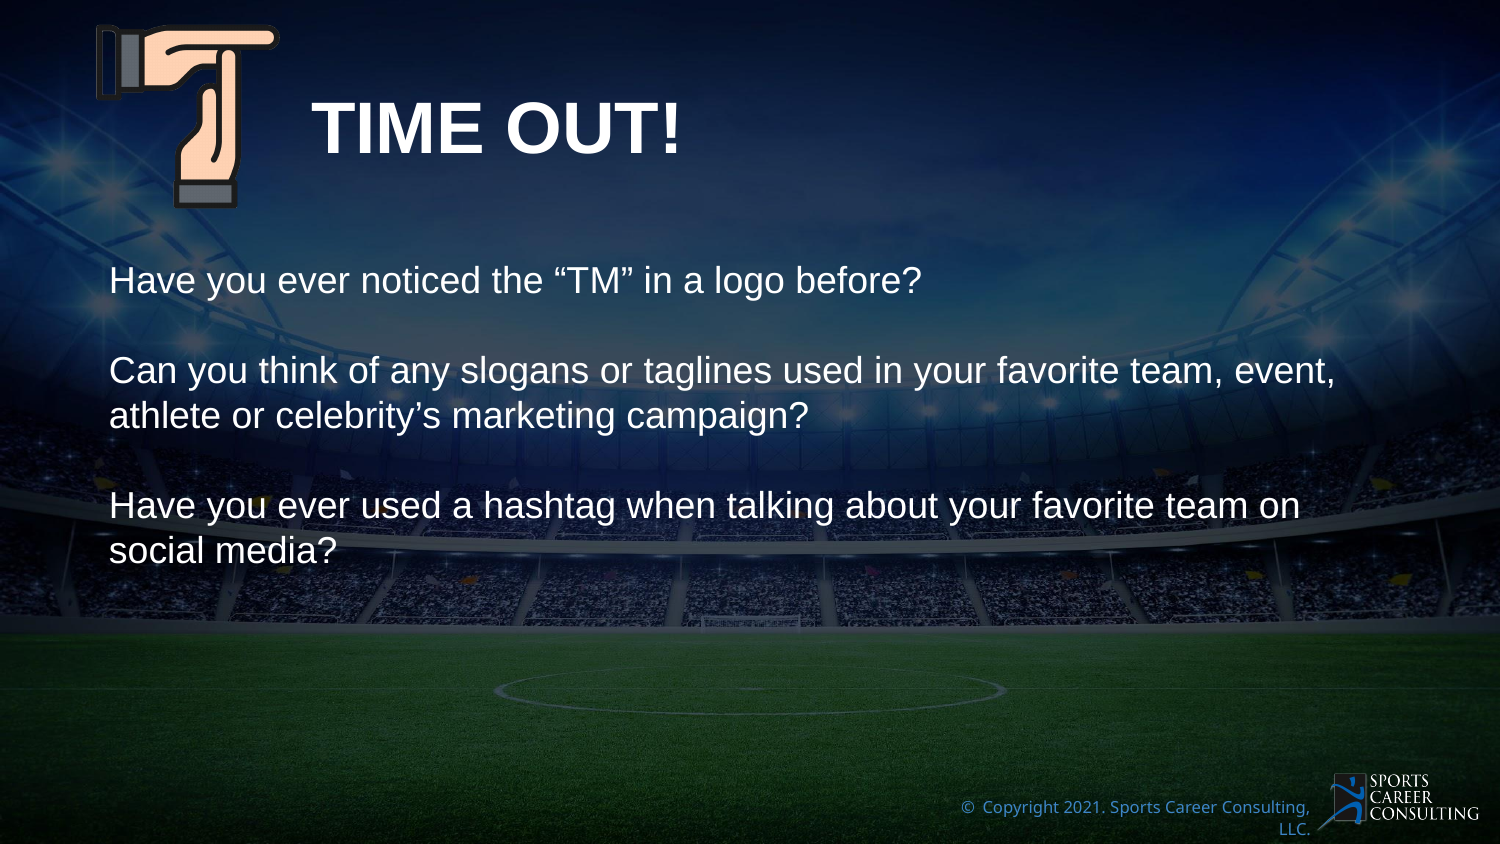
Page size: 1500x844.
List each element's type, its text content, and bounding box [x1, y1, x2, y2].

title TIME OUT! [296, 65, 1190, 167]
subtitle Have you ever noticed the “TM” in a logo before? Can you think of any slogans or taglines used in your favorite team, event, athlete or celebrity’s marketing campaign? Have you ever used a hashtag when talking about your favorite team on social media? [93, 240, 1359, 633]
text_box © Copyright 2021. Sports Career Consulting, LLC. [914, 769, 1326, 844]
picture [0, 0, 1500, 844]
